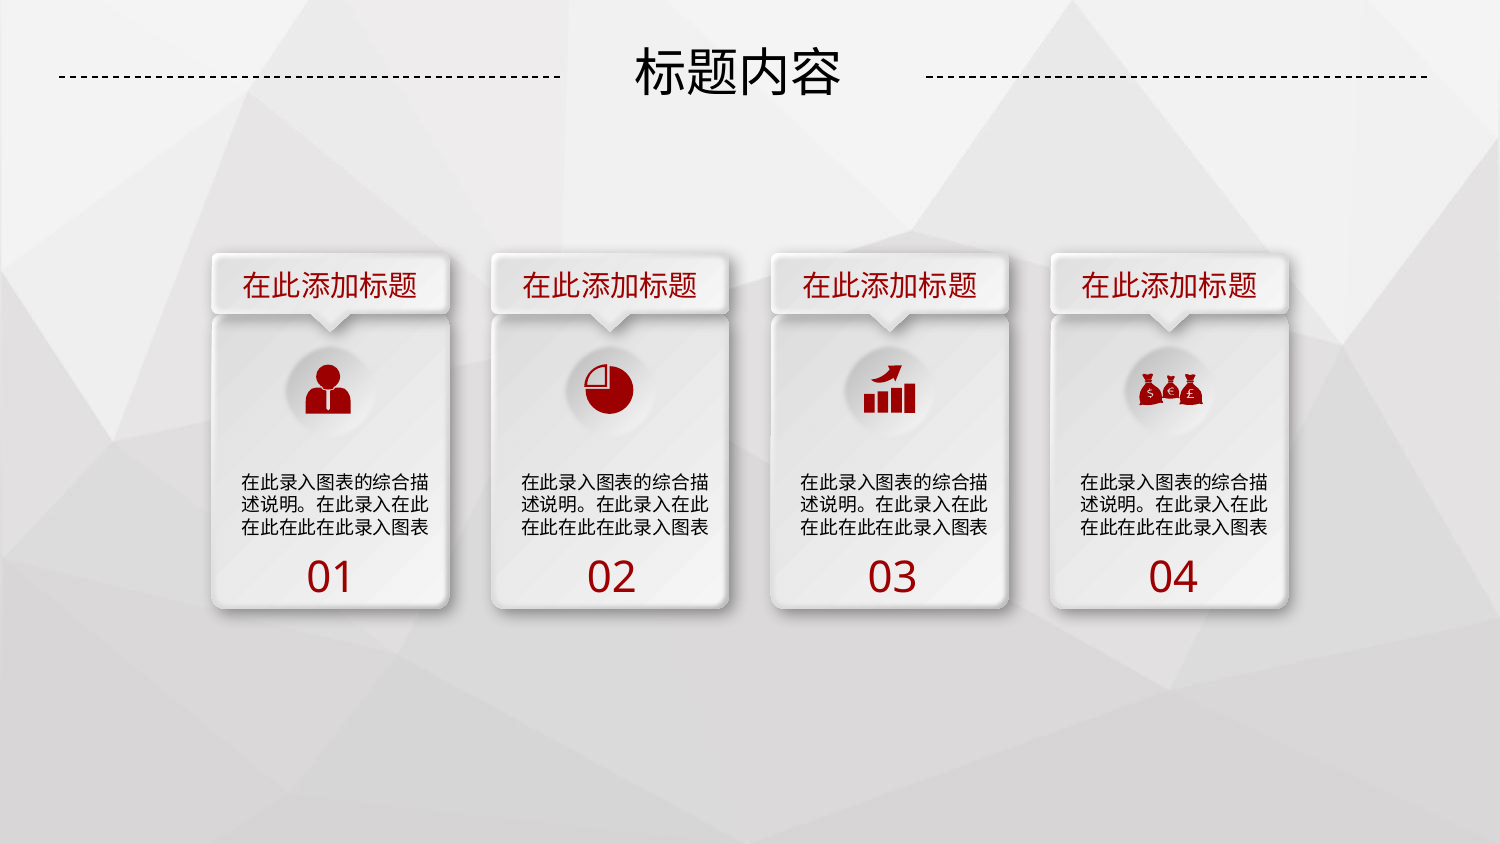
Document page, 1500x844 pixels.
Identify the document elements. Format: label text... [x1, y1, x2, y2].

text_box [1137, 372, 1204, 406]
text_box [864, 365, 916, 413]
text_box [770, 253, 1009, 610]
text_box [584, 364, 634, 414]
picture [0, 0, 1500, 844]
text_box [211, 253, 450, 610]
text_box 标题内容 [608, 32, 868, 110]
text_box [1050, 253, 1289, 610]
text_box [305, 364, 351, 414]
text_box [491, 253, 729, 610]
